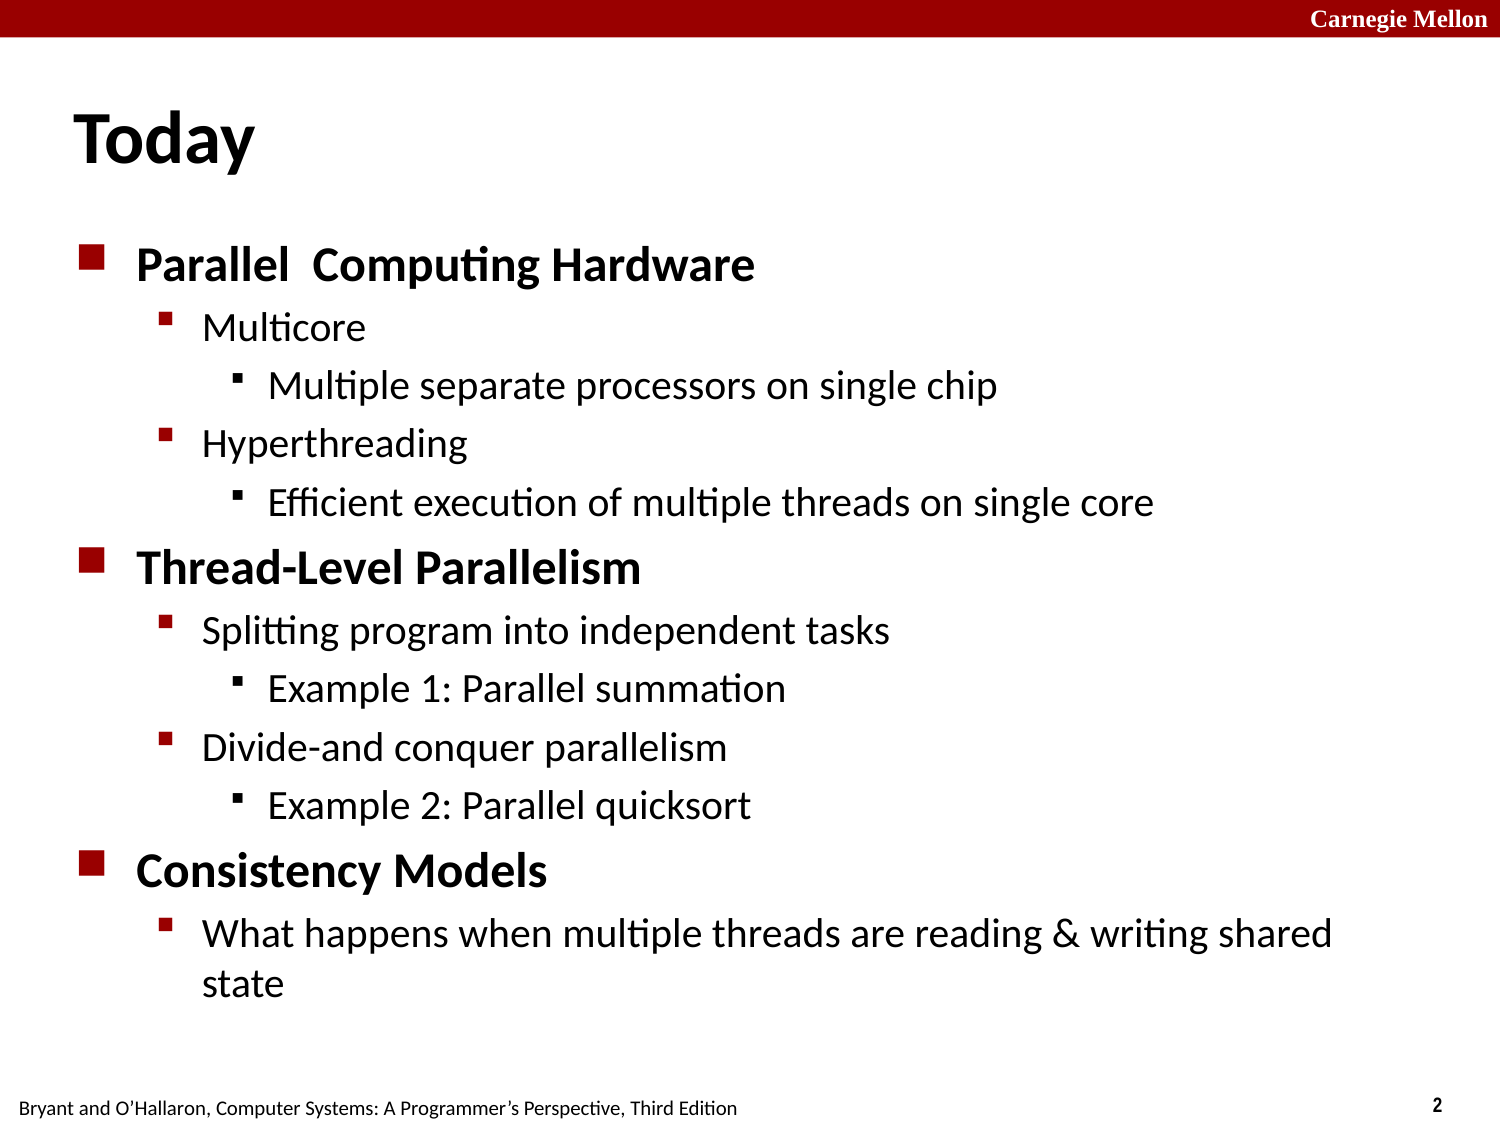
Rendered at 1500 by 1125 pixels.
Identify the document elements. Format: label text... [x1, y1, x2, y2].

title Today [58, 71, 1305, 197]
list Parallel Computing Hardware Multicore Multiple separate processors on single chip Hyperthreading Efficient execution of multiple threads on single core Thread-Level Parallelism Splitting program into independent tasks Example 1: Parallel summation Divide-and conquer parallelism Example 2: Parallel quicksort Consistency Models What happens when multiple threads are reading & writing shared state [64, 223, 1361, 1040]
